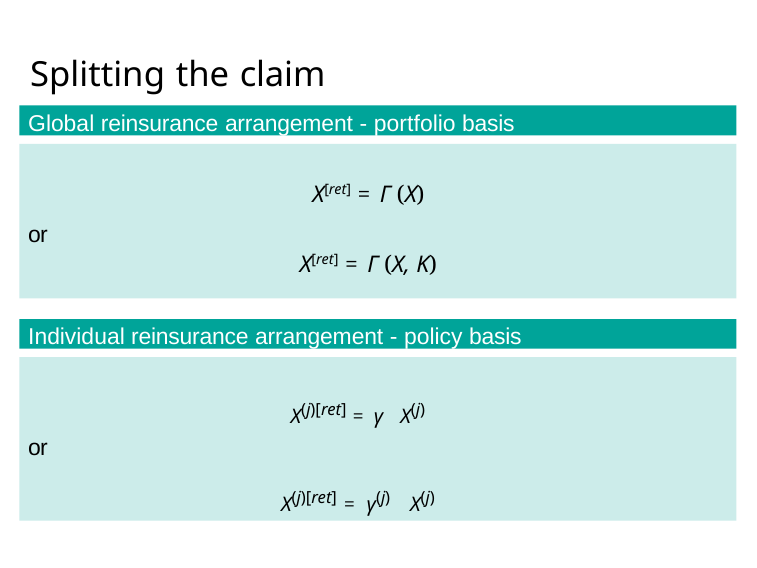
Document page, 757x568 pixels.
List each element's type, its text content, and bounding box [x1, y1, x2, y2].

title Splitting the claim [28, 22, 681, 105]
text_box X(j)[ret] = γ X(j) X(j)[ret] = γ(j) X(j) [276, 379, 482, 516]
text_box or [28, 430, 51, 460]
text_box Global reinsurance arrangement - portfolio basis [19, 105, 737, 136]
text_box X[ret] = Γ (X) [308, 175, 450, 208]
text_box [19, 357, 737, 521]
text_box Individual reinsurance arrangement - policy basis [19, 319, 737, 349]
text_box [19, 143, 737, 299]
text_box or [28, 217, 51, 247]
text_box X[ret] = Γ (X, K) [295, 245, 463, 278]
